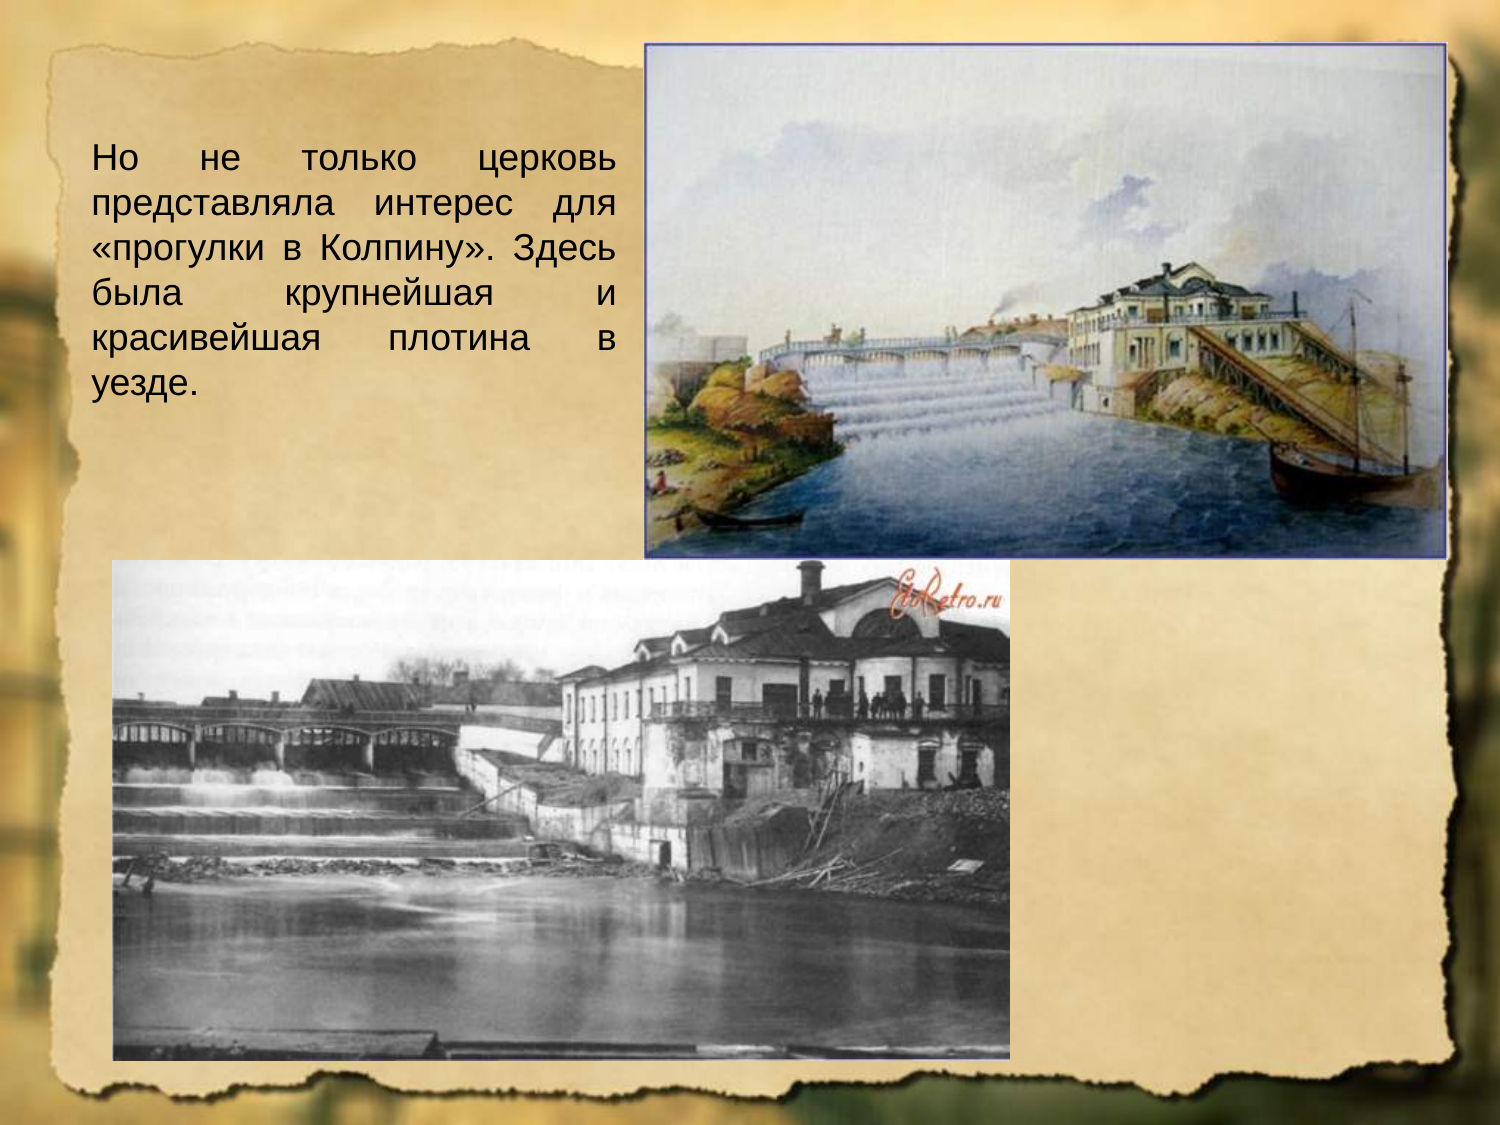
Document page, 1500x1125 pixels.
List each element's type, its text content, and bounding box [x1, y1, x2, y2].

text_box Но не только церковь представляла интерес для «прогулки в Колпину». Здесь была крупнейшая и красивейшая плотина в уезде. [76, 125, 632, 411]
picture [0, 0, 1500, 1125]
